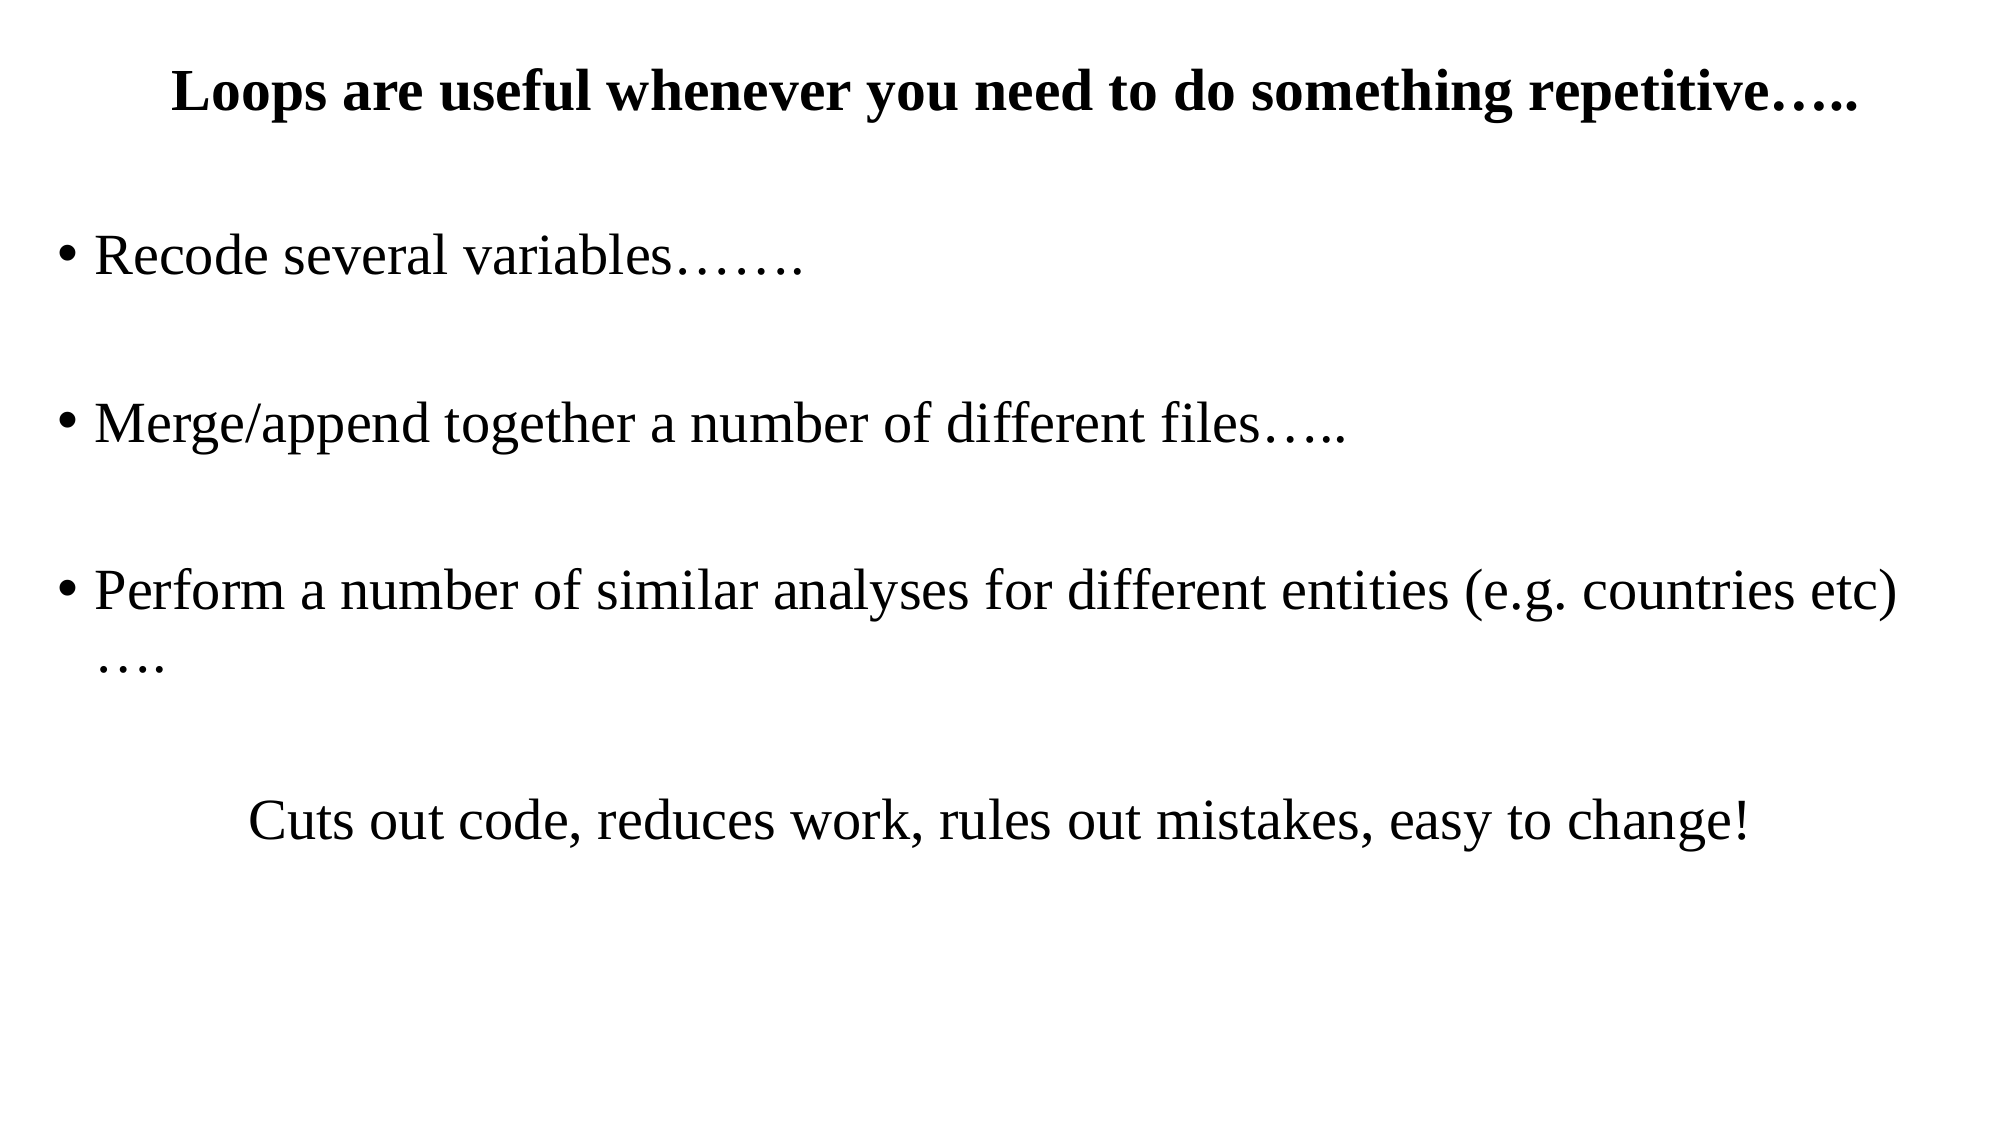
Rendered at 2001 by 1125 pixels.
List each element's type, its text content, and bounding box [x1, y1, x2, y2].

list Recode several variables……. Merge/append together a number of different files….. Perform a number of similar analyses for different entities (e.g. countries etc)…. Cuts out code, reduces work, rules out mistakes, easy to change! [42, 216, 1959, 1080]
title Loops are useful whenever you need to do something repetitive….. [98, 43, 1936, 139]
